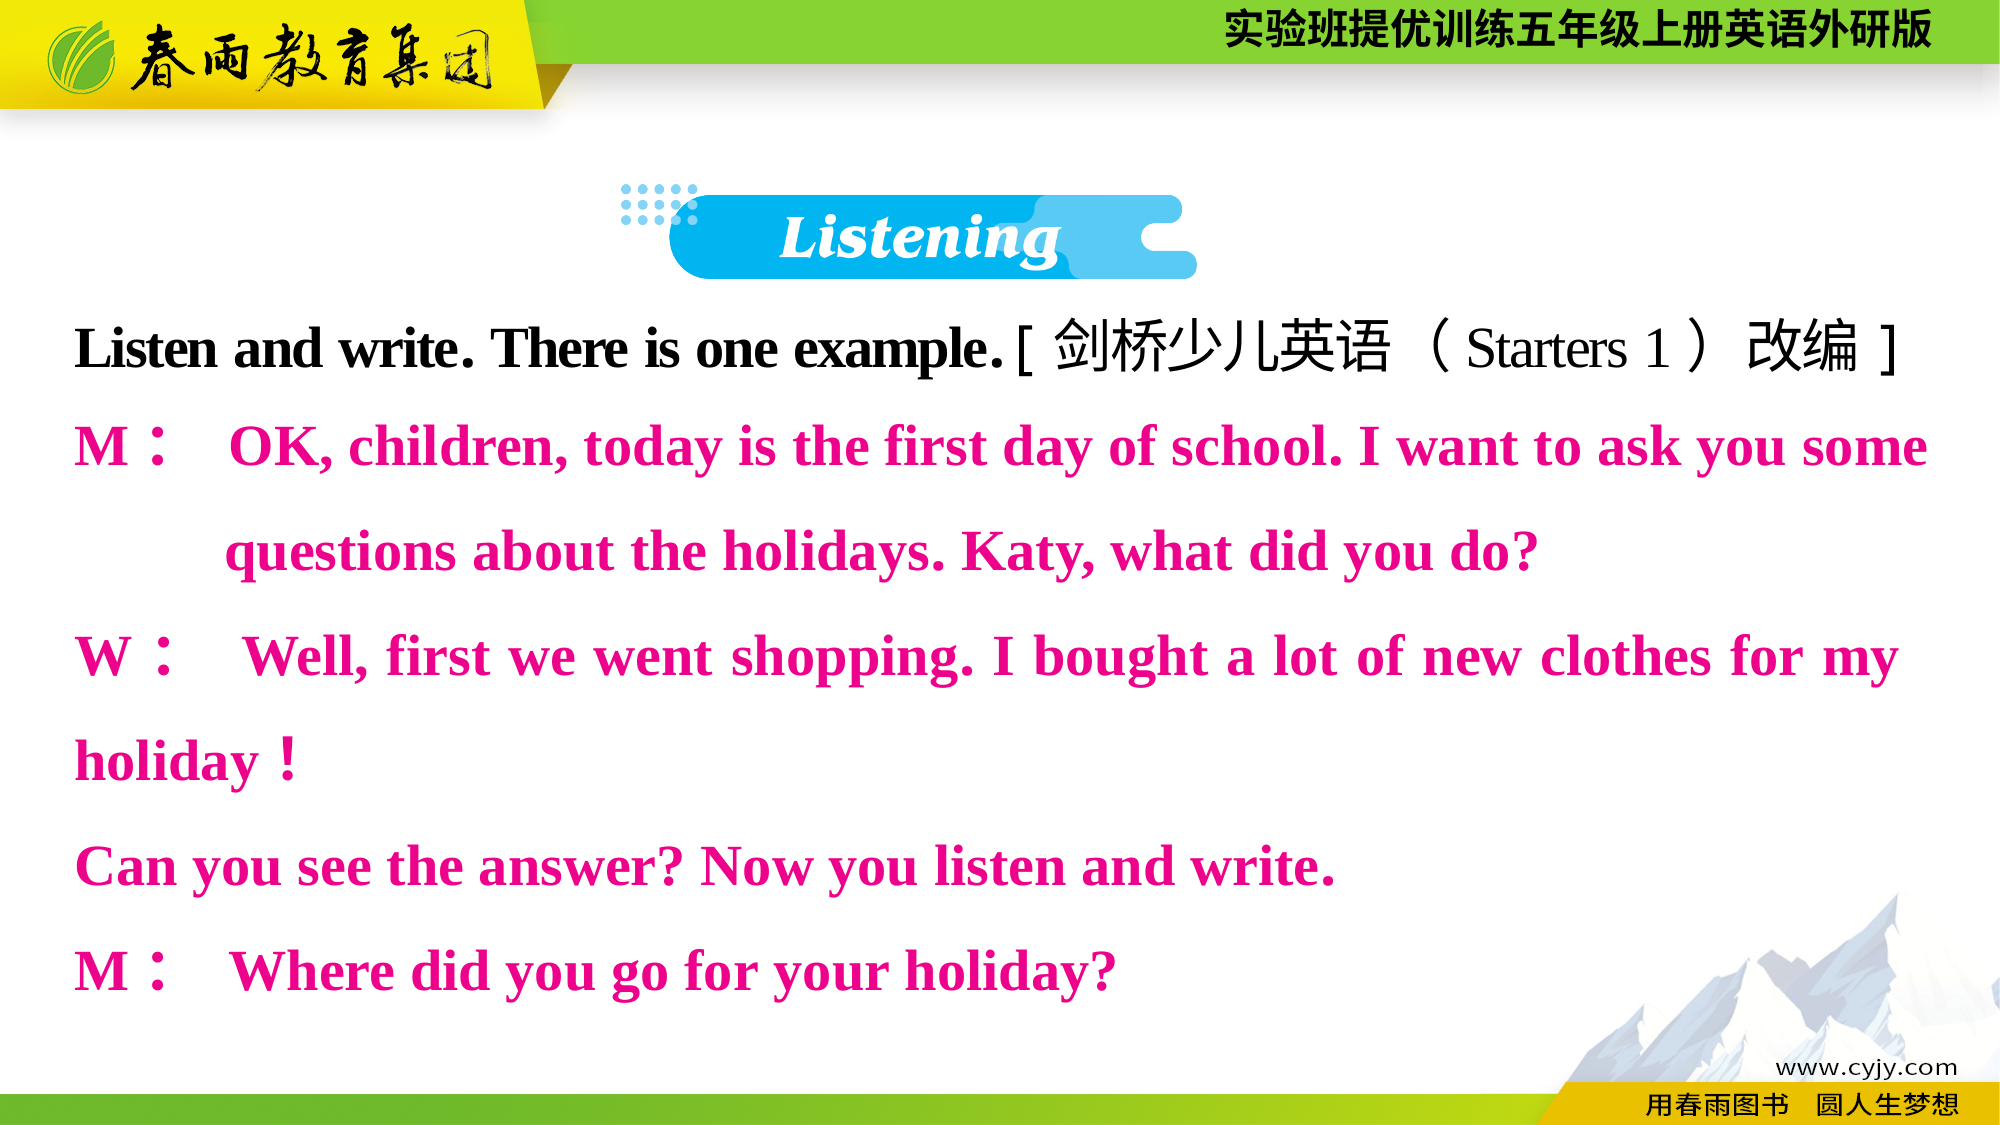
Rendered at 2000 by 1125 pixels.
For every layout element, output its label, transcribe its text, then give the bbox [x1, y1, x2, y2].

list Listen and write. There is one example.[剑桥少儿英语（Starters 1）改编] [59, 267, 1944, 365]
text_box M： OK, children, today is the first day of school. I want to ask you some questions about the holidays. Katy, what did you do? W： Well, first we went shopping. I bought a lot of new clothes for my holiday！ Can you see the answer? Now you listen and write. M： Where did you go for your holiday? [59, 365, 1944, 1010]
picture [0, 0, 2000, 1125]
